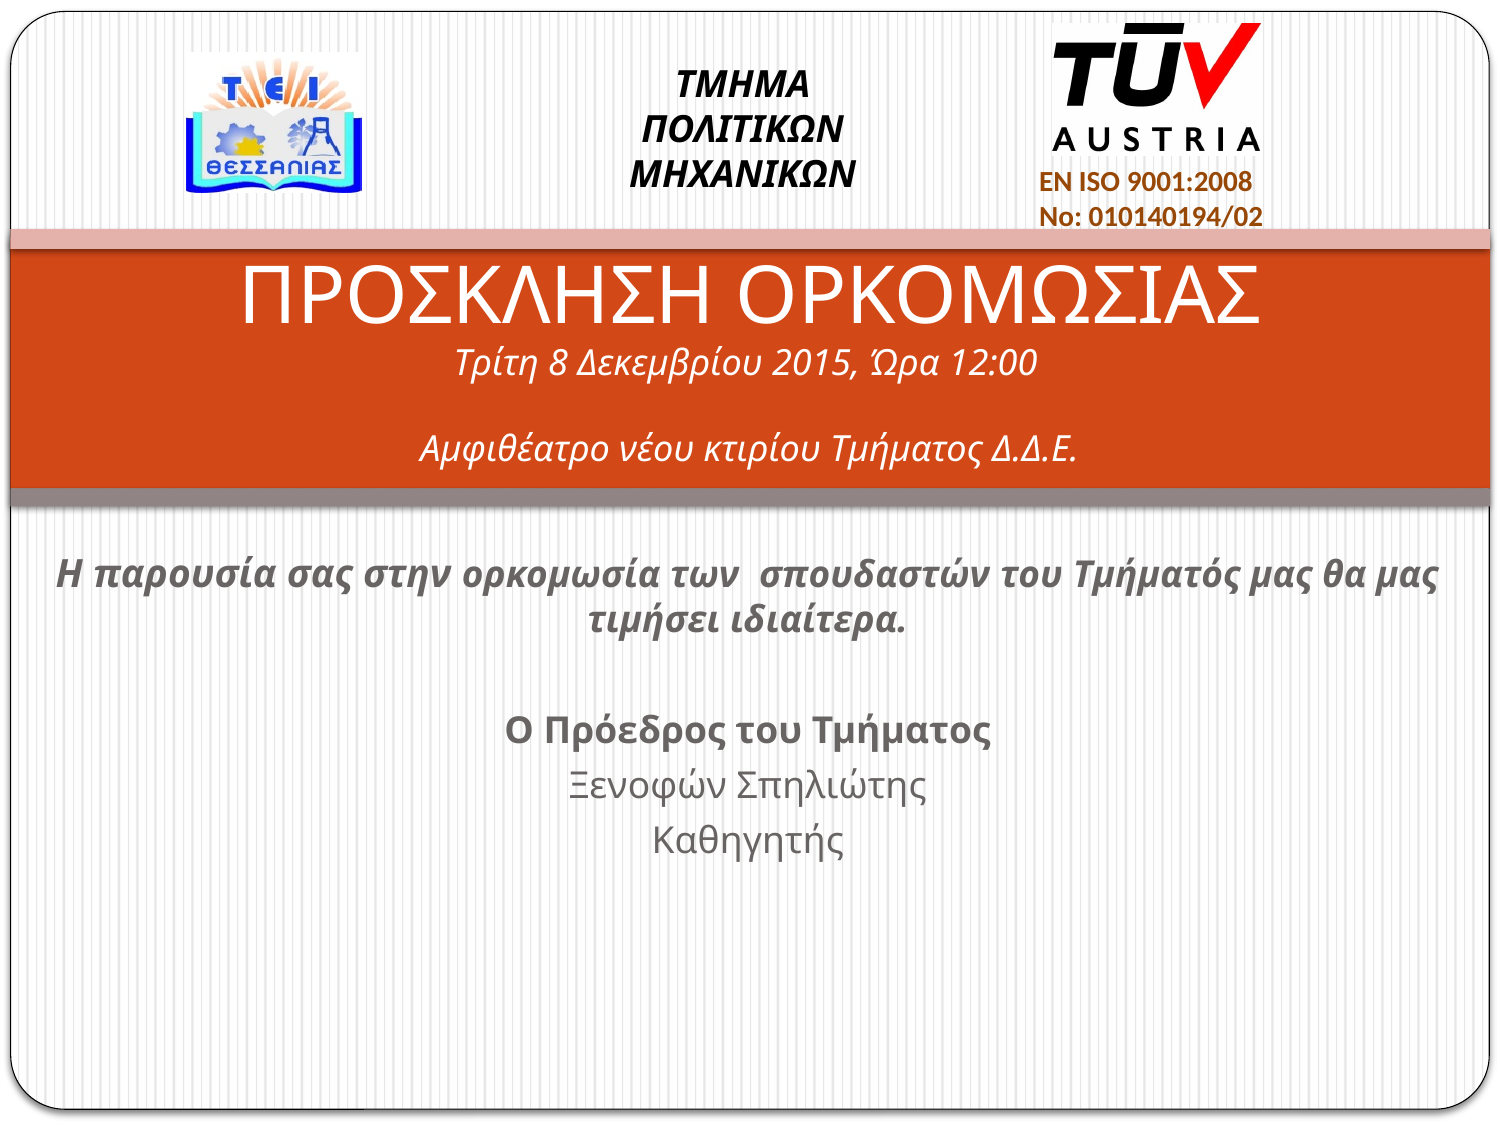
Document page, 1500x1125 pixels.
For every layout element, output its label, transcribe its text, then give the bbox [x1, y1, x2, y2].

text_box ΤΜΗΜΑ ΠΟΛΙΤΙΚΩΝ ΜΗΧΑΝΙΚΩΝ [509, 52, 976, 202]
picture [185, 51, 362, 193]
title ΠΡΟΣΚΛΗΣΗ ΟΡΚΟΜΩΣΙΑΣ Τρίτη 8 Δεκεμβρίου 2015, Ώρα 12:00 Αμφιθέατρο νέου κτιρίου Τμήματος Δ.Δ.Ε. [9, 235, 1490, 485]
text_box ΕΝ ISO 9001:2008 Νο: 010140194/02 [1024, 155, 1290, 240]
subtitle Η παρουσία σας στην ορκομωσία των σπουδαστών του Τμήματός μας θα μας τιμήσει ιδιαίτερα. Ο Πρόεδρος του Τμήματος Ξενοφών Σπηλιώτης Καθηγητής [38, 541, 1458, 869]
text_box [524, 524, 975, 586]
picture [1052, 22, 1262, 156]
